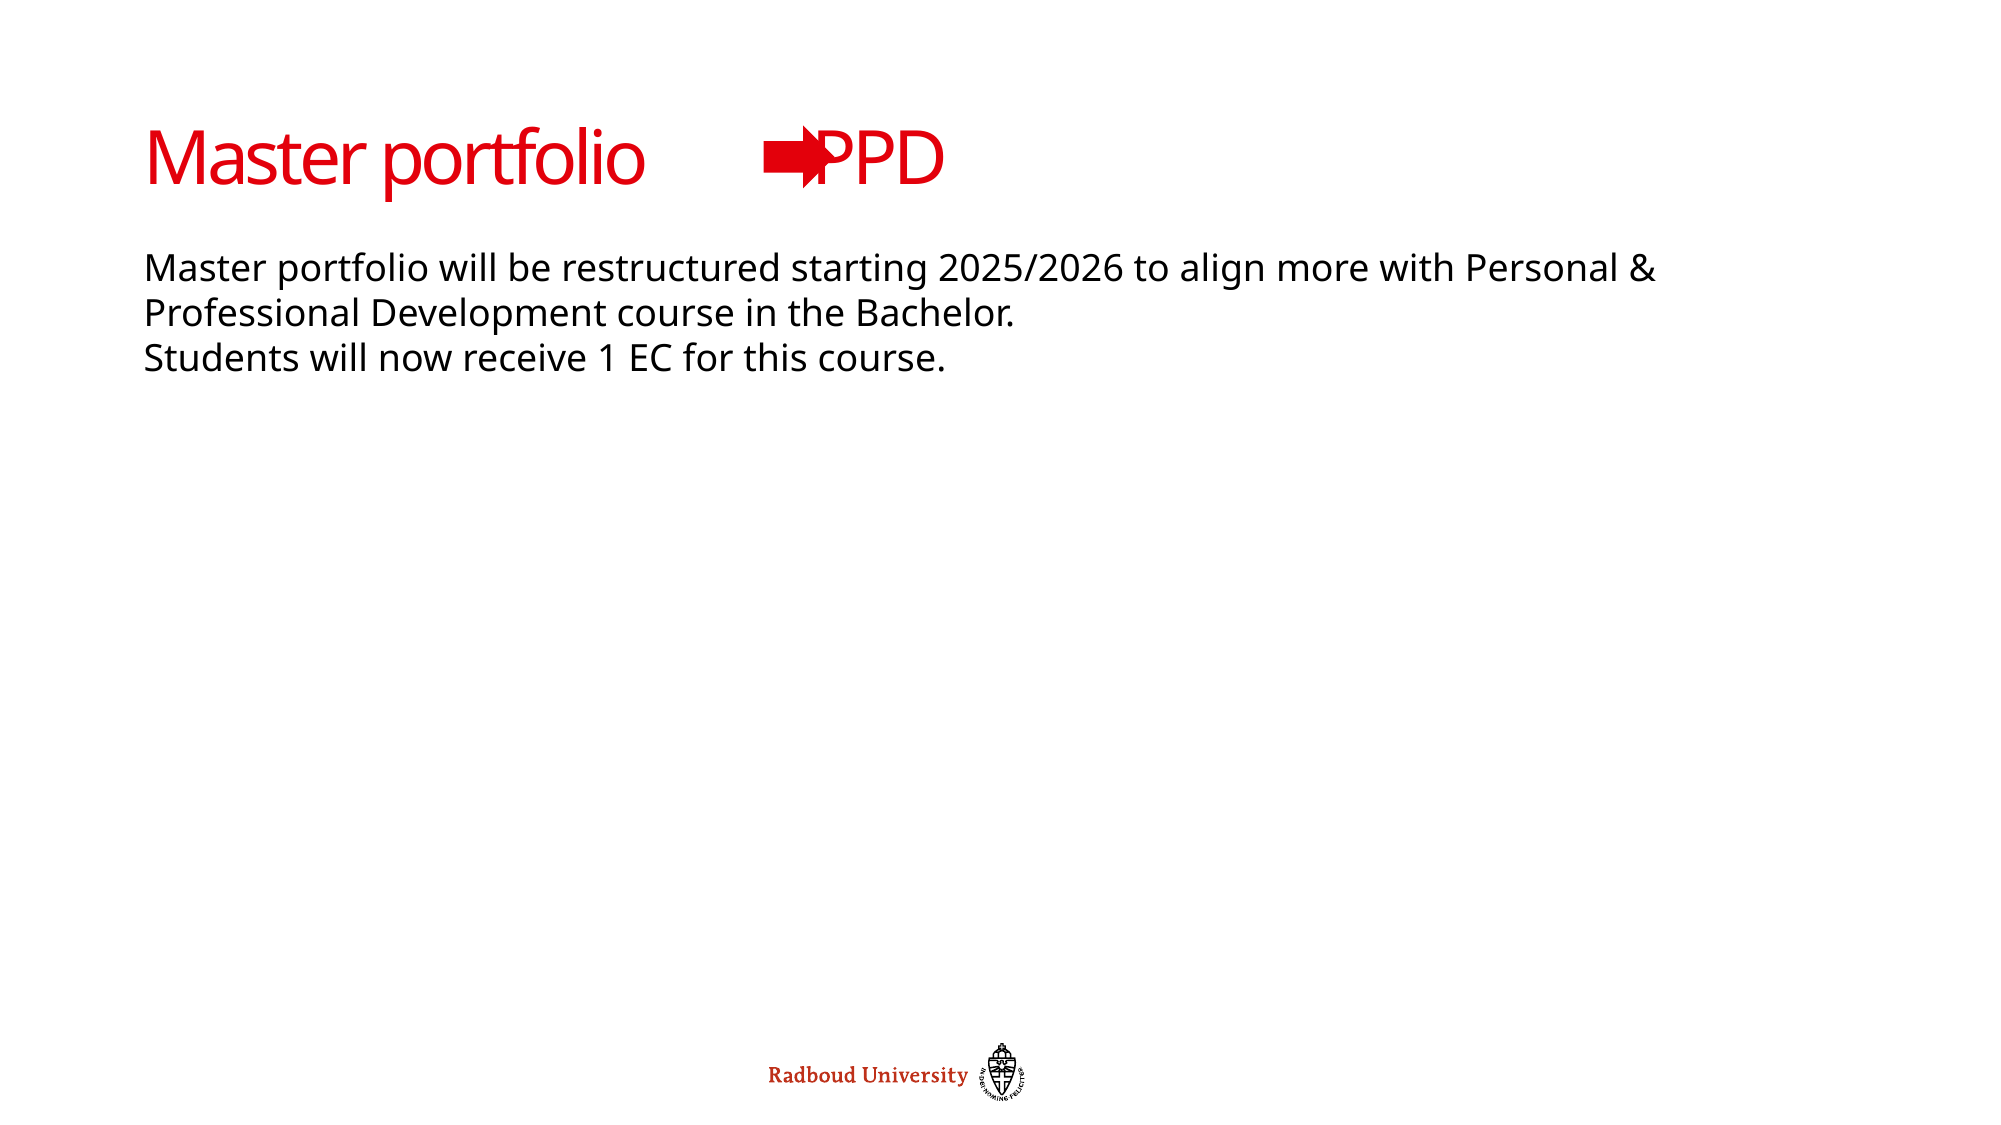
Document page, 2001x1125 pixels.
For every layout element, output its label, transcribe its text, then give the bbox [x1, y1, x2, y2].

title Master portfolio PPD [143, 109, 1012, 189]
text_box [761, 123, 837, 191]
text_box Master portfolio will be restructured starting 2025/2026 to align more with Personal & Professional Development course in the Bachelor. Students will now receive 1 EC for this course. [143, 243, 1874, 784]
